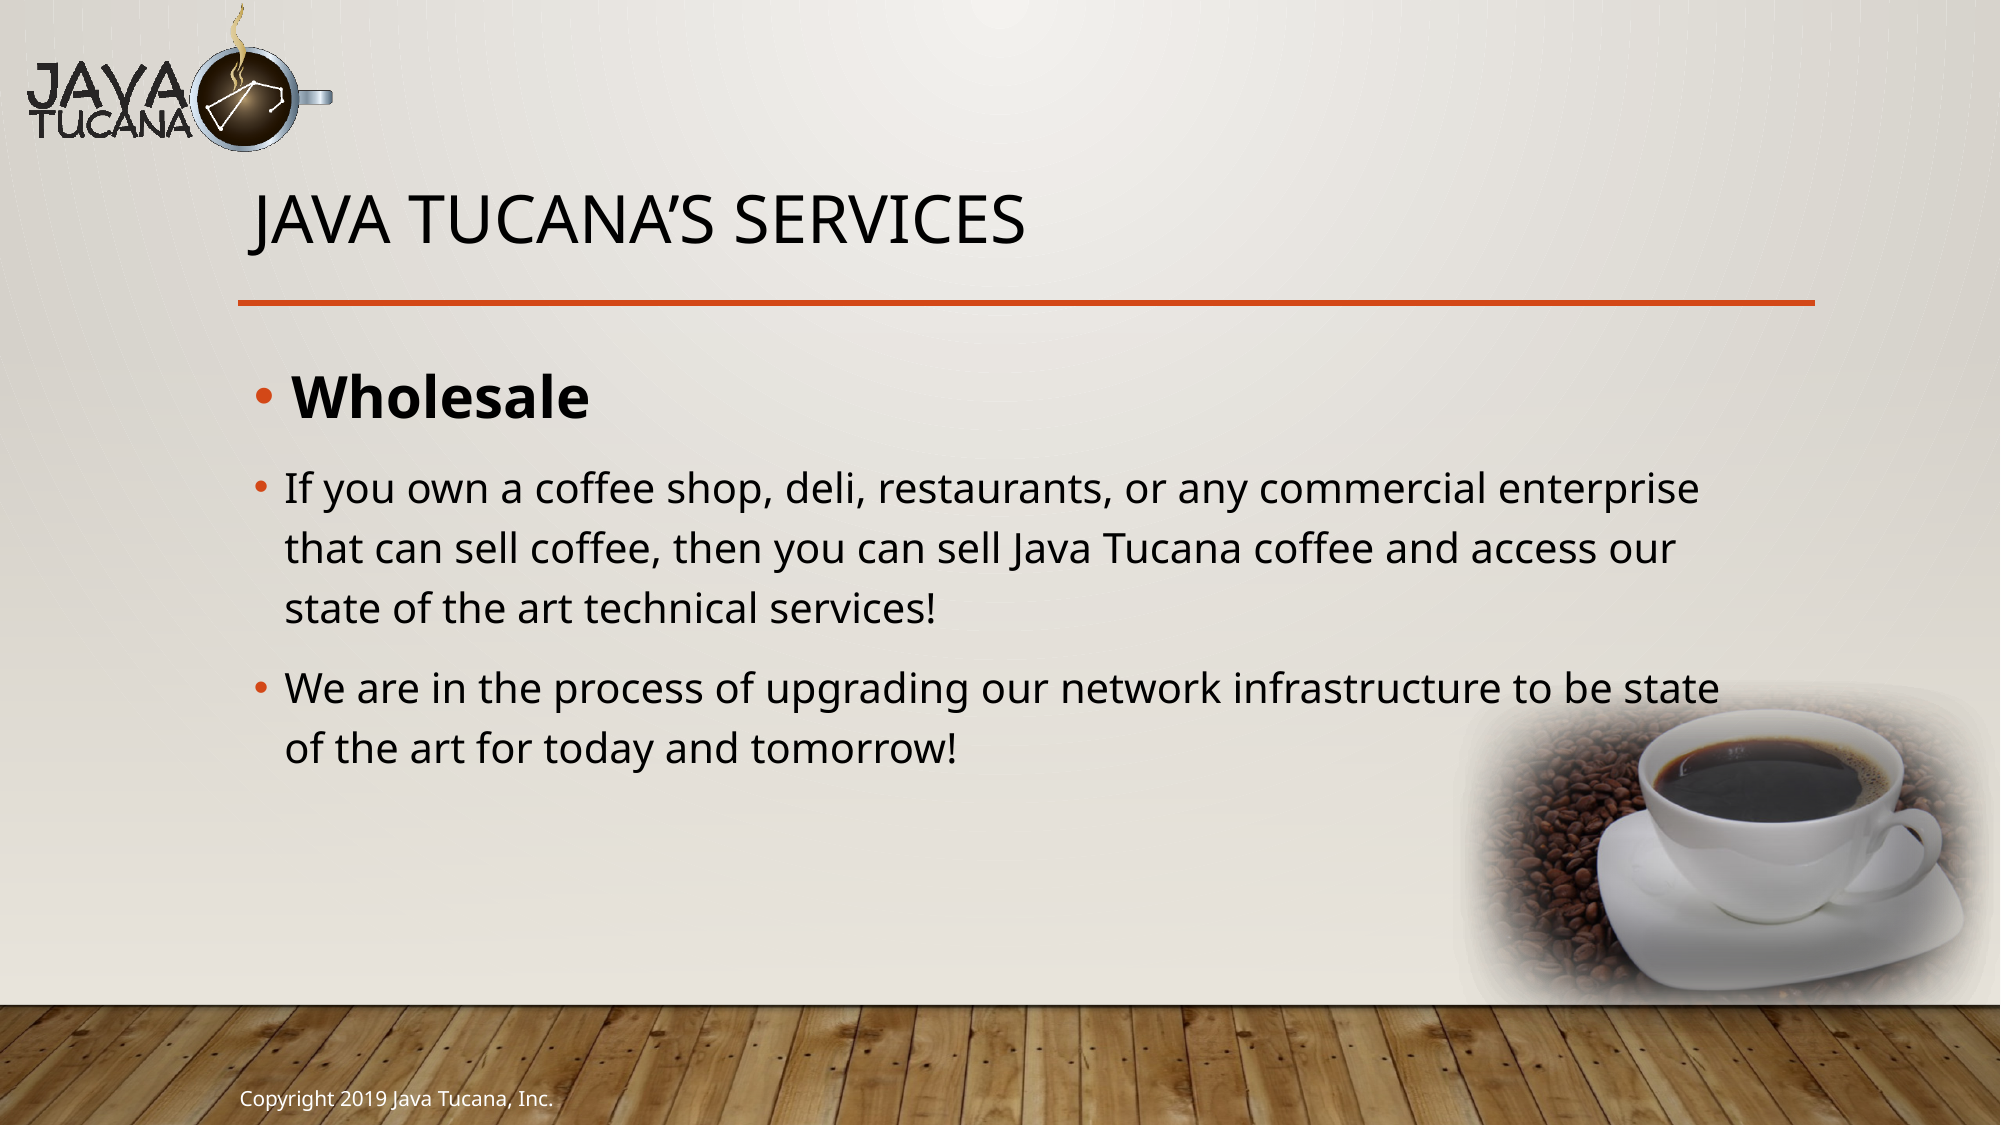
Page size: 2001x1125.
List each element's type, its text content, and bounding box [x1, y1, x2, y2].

picture [0, 1005, 2000, 1125]
list Wholesale If you own a coffee shop, deli, restaurants, or any commercial enterprise that can sell coffee, then you can sell Java Tucana coffee and access our state of the art technical services! We are in the process of upgrading our network infrastructure to be state of the art for today and tomorrow! [238, 339, 1772, 1000]
footer Copyright 2019 Java Tucana, Inc. [224, 1074, 1199, 1125]
picture [13, 0, 341, 159]
picture [1772, 767, 1906, 953]
title Java Tucana’s Services [238, 178, 1814, 305]
